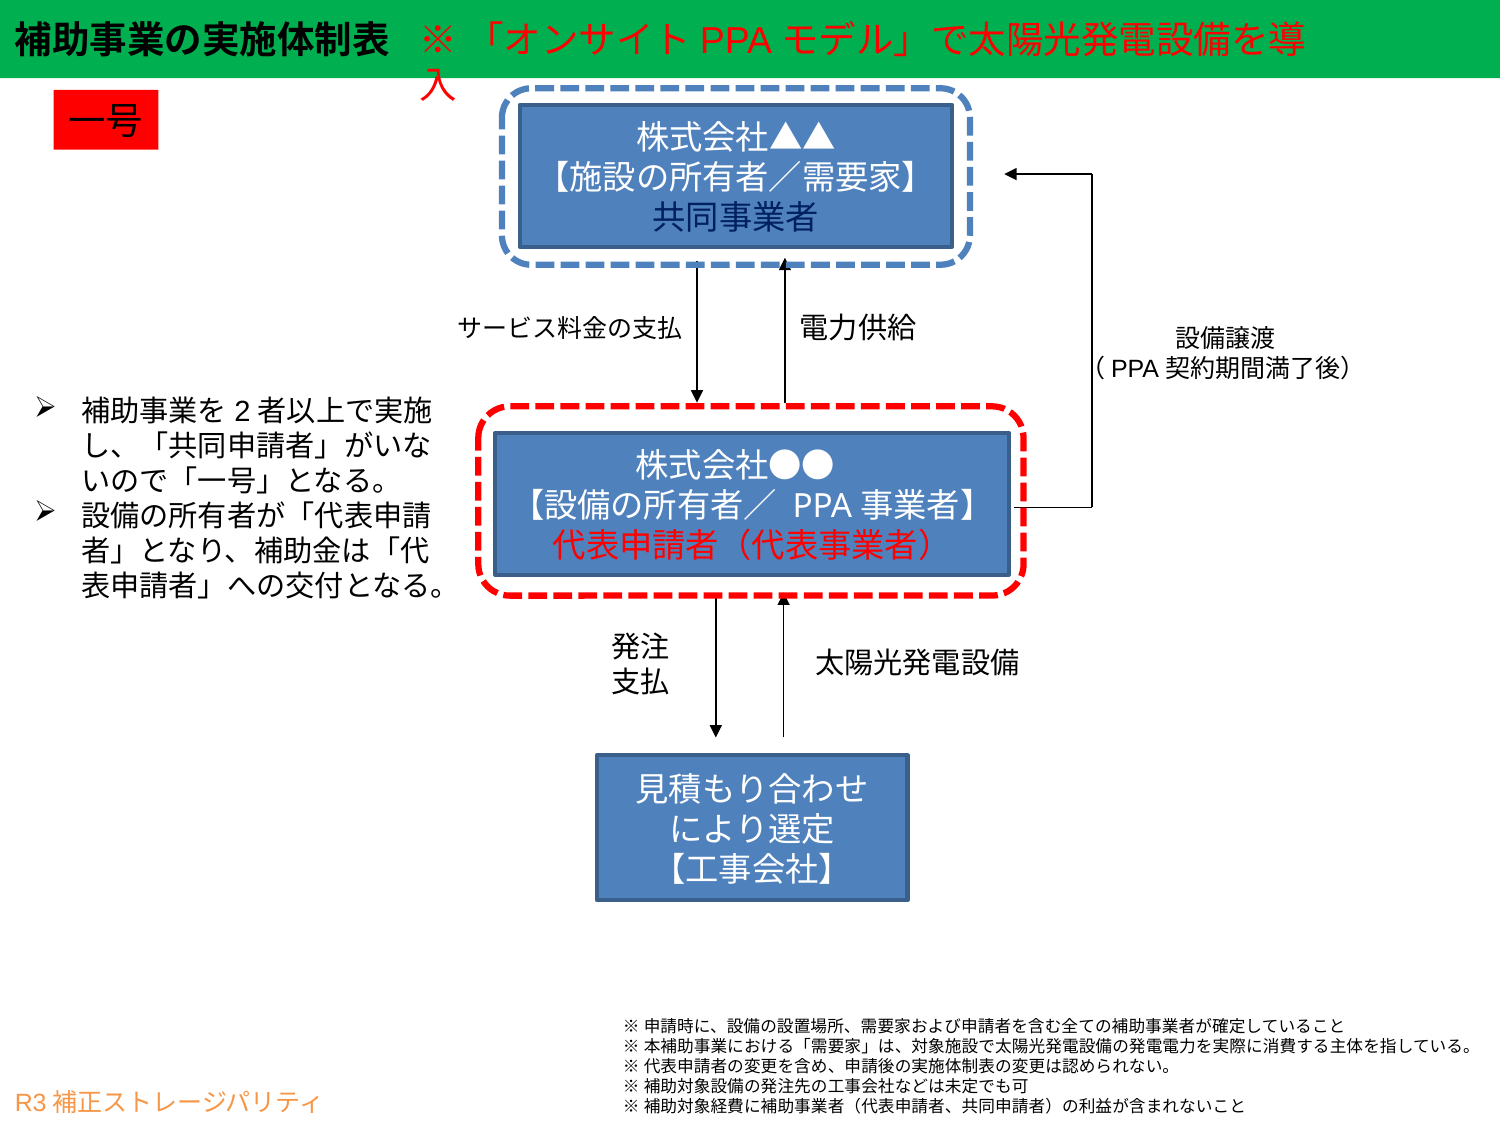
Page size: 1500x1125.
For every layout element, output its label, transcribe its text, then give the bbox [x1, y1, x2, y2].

text_box ※「オンサイトPPAモデル」で太陽光発電設備を導入 [404, 8, 1350, 114]
text_box 太陽光発電設備 [800, 636, 1044, 687]
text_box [1004, 173, 1093, 508]
text_box 電力供給 [790, 302, 970, 352]
text_box 補助事業を2者以上で実施し、「共同申請者」がいないので「一号」となる。 設備の所有者が「代表申請者」となり、補助金は「代表申請者」への交付となる。 [19, 385, 466, 610]
text_box 発注 支払 [596, 620, 707, 706]
text_box 見積もり合わせ により選定 【工事会社】 [595, 753, 910, 902]
text_box [499, 86, 973, 267]
text_box サービス料金の支払 [442, 305, 692, 351]
text_box 一号 [53, 89, 159, 150]
text_box 設備譲渡 （PPA契約期間満了後） [1096, 314, 1386, 390]
text_box [476, 404, 1026, 598]
